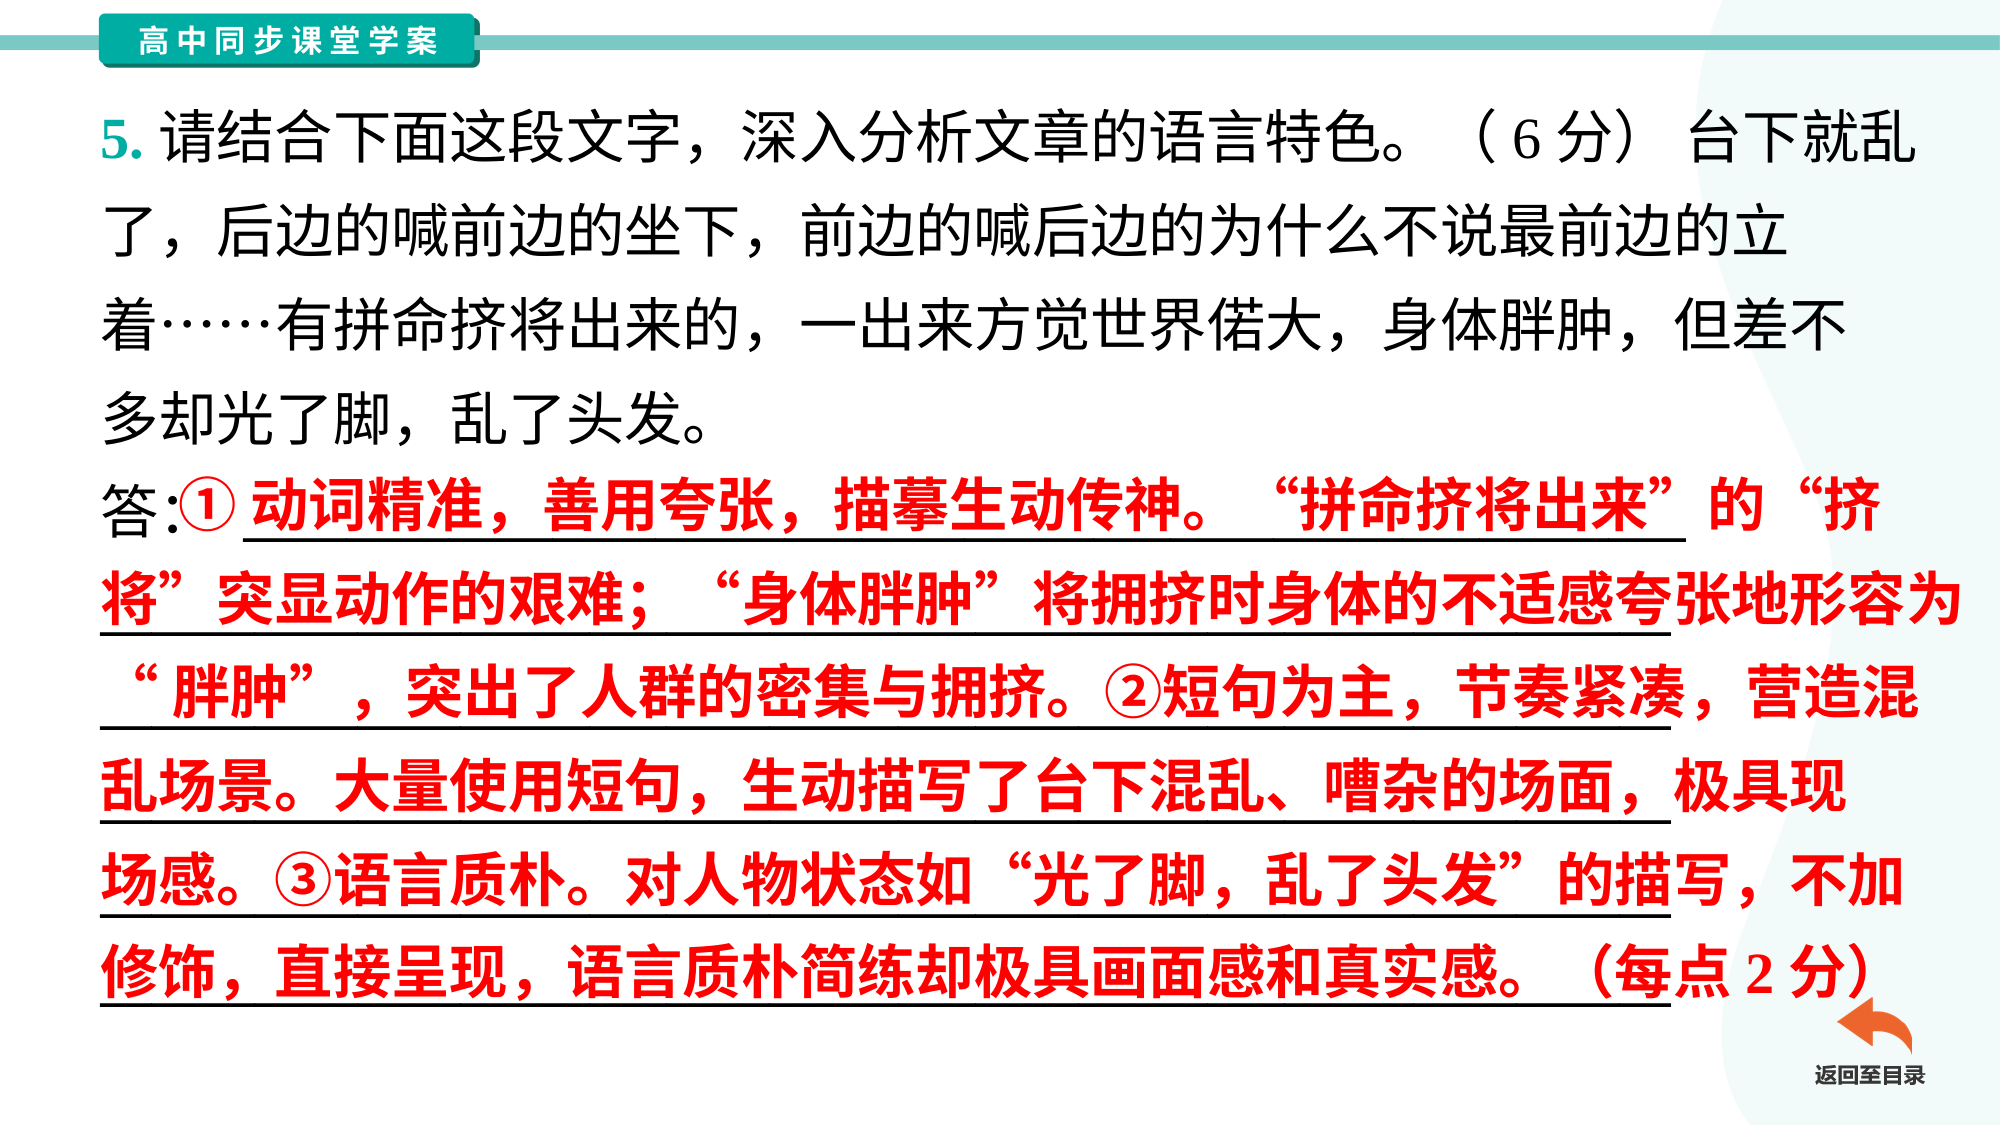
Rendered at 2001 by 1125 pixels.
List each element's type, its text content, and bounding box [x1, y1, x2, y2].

text_box ①动词精准，善用夸张，描摹生动传神。“拼命挤将出来”的“挤 将”突显动作的艰难；“身体胖肿”将拥挤时身体的不适感夸张地形容为 “胖肿”，突出了人群的密集与拥挤。②短句为主，节奏紧凑，营造混 乱场景。大量使用短句，生动描写了台下混乱、嘈杂的场面，极具现 场感。③语言质朴。对人物状态如“光了脚，乱了头发”的描写，不加 修饰，直接呈现，语言质朴简练却极具画面感和真实感。（每点2分） [100, 444, 1899, 996]
picture [0, 0, 2000, 1125]
text_box 5.请结合下面这段文字，深入分析文章的语言特色。（6分） 台下就乱 了，后边的喊前边的坐下，前边的喊后边的为什么不说最前边的立 着……有拼命挤将出来的，一出来方觉世界偌大，身体胖肿，但差不 多却光了脚，乱了头发。 答： ________________________________________________________ _____________________________________________________________ _____________________________________________________________ _____________________________________________________________ _____________________________________________________________ _____________________________________________________________ [100, 76, 1899, 444]
